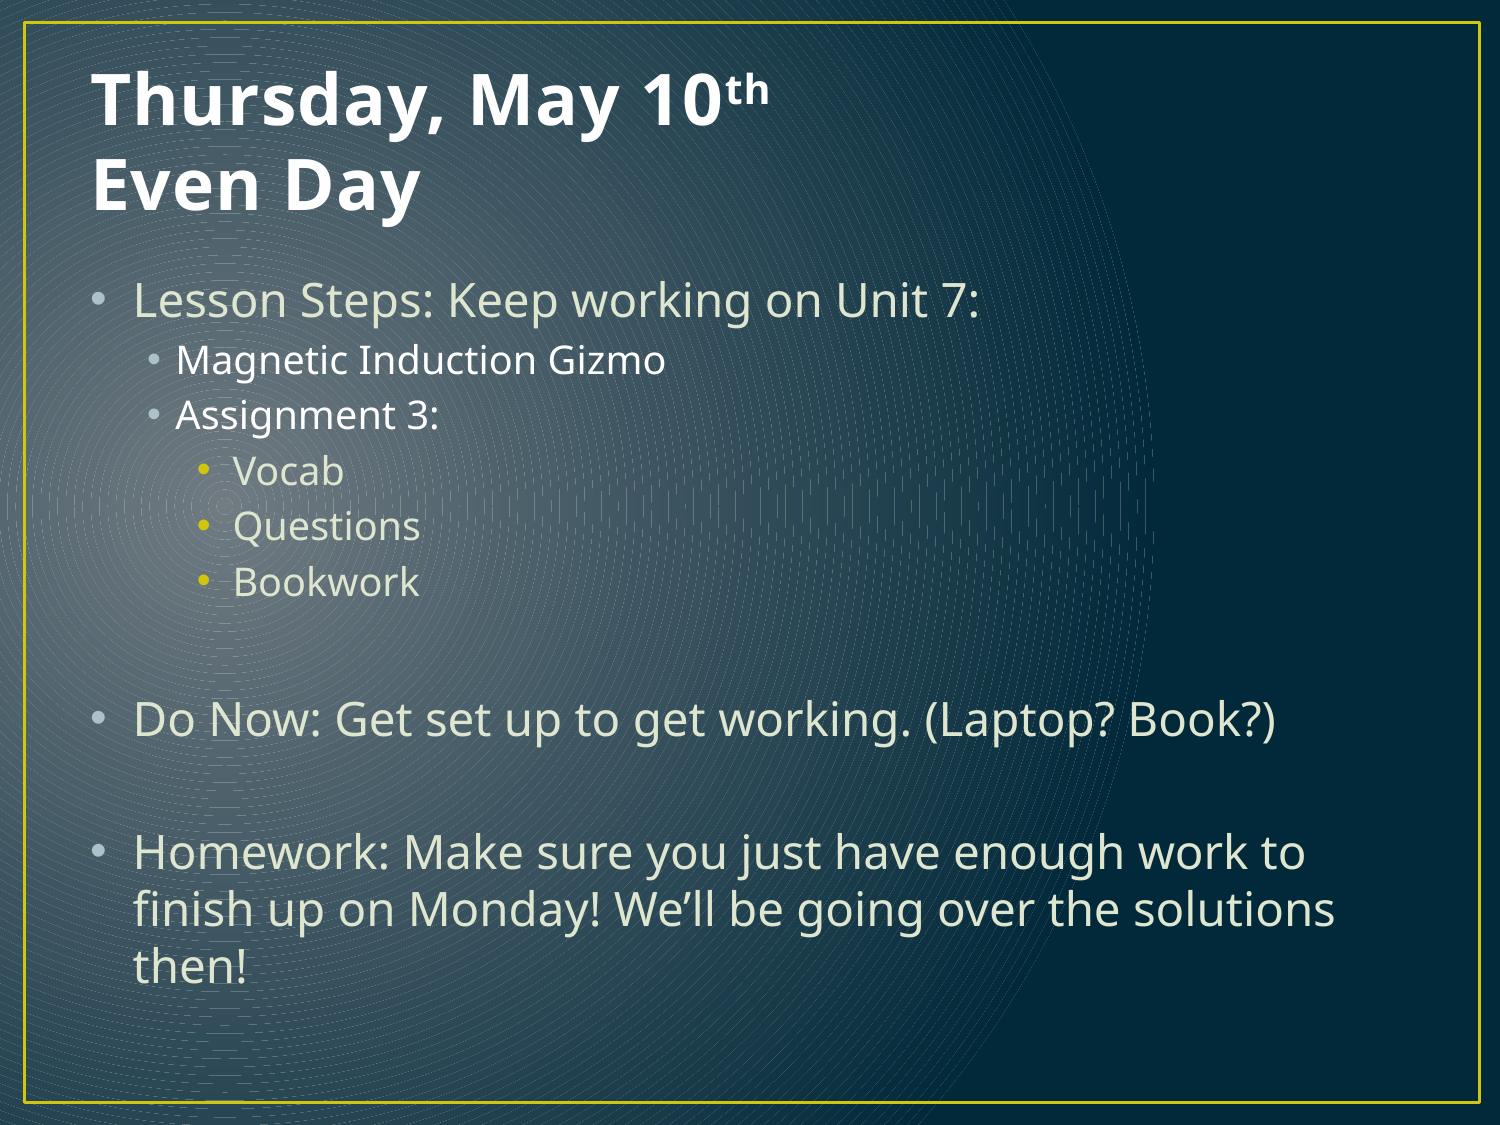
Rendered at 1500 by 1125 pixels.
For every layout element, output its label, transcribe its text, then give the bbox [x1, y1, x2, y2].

title Thursday, May 10th Even Day [75, 45, 1425, 233]
list Lesson Steps: Keep working on Unit 7: Magnetic Induction Gizmo Assignment 3: Vocab Questions Bookwork Do Now: Get set up to get working. (Laptop? Book?) Homework: Make sure you just have enough work to finish up on Monday! We’ll be going over the solutions then! [75, 262, 1425, 1005]
